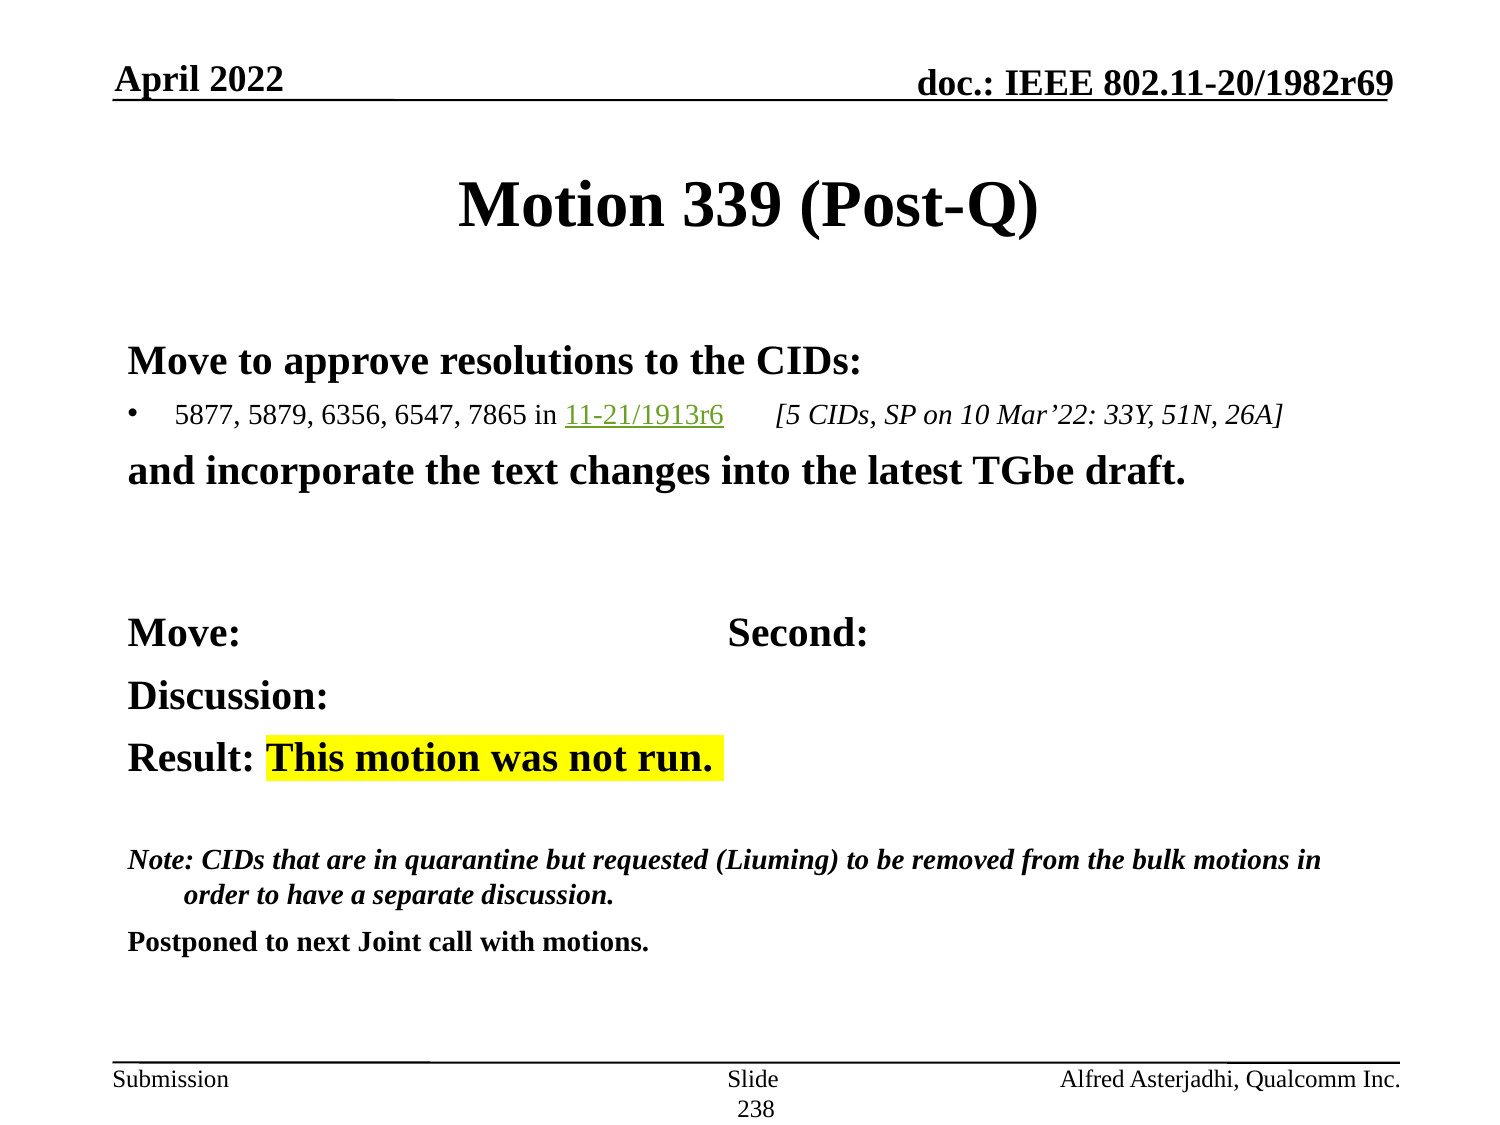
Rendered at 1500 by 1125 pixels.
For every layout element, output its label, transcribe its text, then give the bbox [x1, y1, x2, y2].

footer Alfred Asterjadhi, Qualcomm Inc. [878, 1061, 1402, 1093]
list Move to approve resolutions to the CIDs: 5877, 5879, 6356, 6547, 7865 in 11-21/1913r6 [5 CIDs, SP on 10 Mar’22: 33Y, 51N, 26A] and incorporate the text changes into the latest TGbe draft. Move: Second: Discussion: Result: This motion was not run. Note: CIDs that are in quarantine but requested (Liuming) to be removed from the bulk motions in order to have a separate discussion. Postponed to next Joint call with motions. [112, 324, 1388, 1000]
title Motion 339 (Post-Q) [112, 112, 1388, 288]
slide_number Slide 238 [712, 1061, 800, 1123]
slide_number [114, 54, 423, 100]
